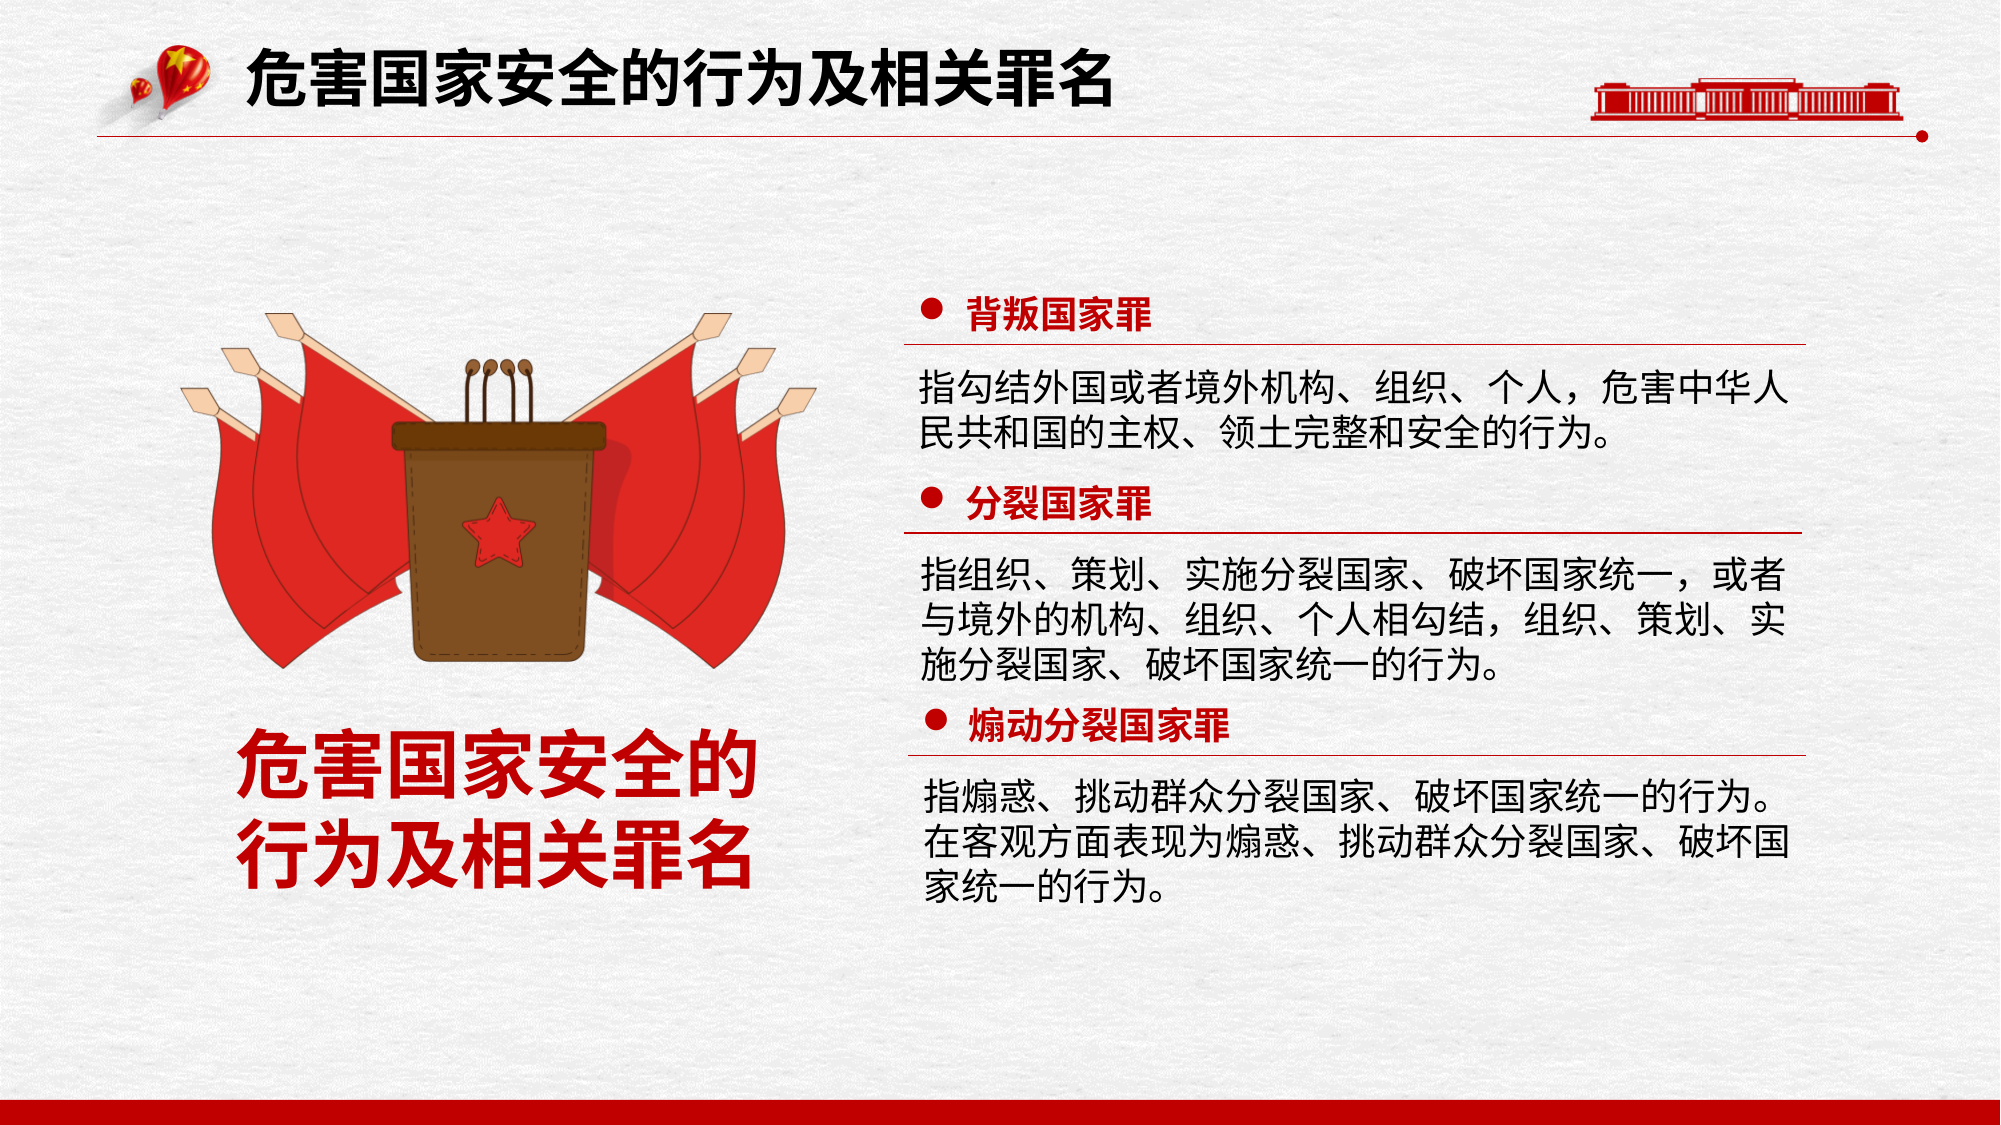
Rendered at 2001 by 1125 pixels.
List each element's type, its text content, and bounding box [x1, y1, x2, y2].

text_box 危害国家安全的 行为及相关罪名 [220, 709, 776, 905]
text_box 危害国家安全的行为及相关罪名 [230, 31, 1231, 121]
text_box 煽动分裂国家罪 [907, 694, 1247, 755]
text_box 分裂国家罪 [903, 472, 1168, 533]
text_box 指组织、策划、实施分裂国家、破坏国家统一，或者与境外的机构、组织、个人相勾结，组织、策划、实施分裂国家、破坏国家统一的行为。 [905, 543, 1802, 694]
picture [0, 0, 2001, 1125]
text_box 背叛国家罪 [903, 283, 1168, 344]
text_box 指煽惑、挑动群众分裂国家、破坏国家统一的行为。在客观方面表现为煽惑、挑动群众分裂国家、破坏国家统一的行为。 [908, 765, 1806, 916]
text_box 指勾结外国或者境外机构、组织、个人，危害中华人民共和国的主权、领土完整和安全的行为。 [904, 356, 1806, 462]
